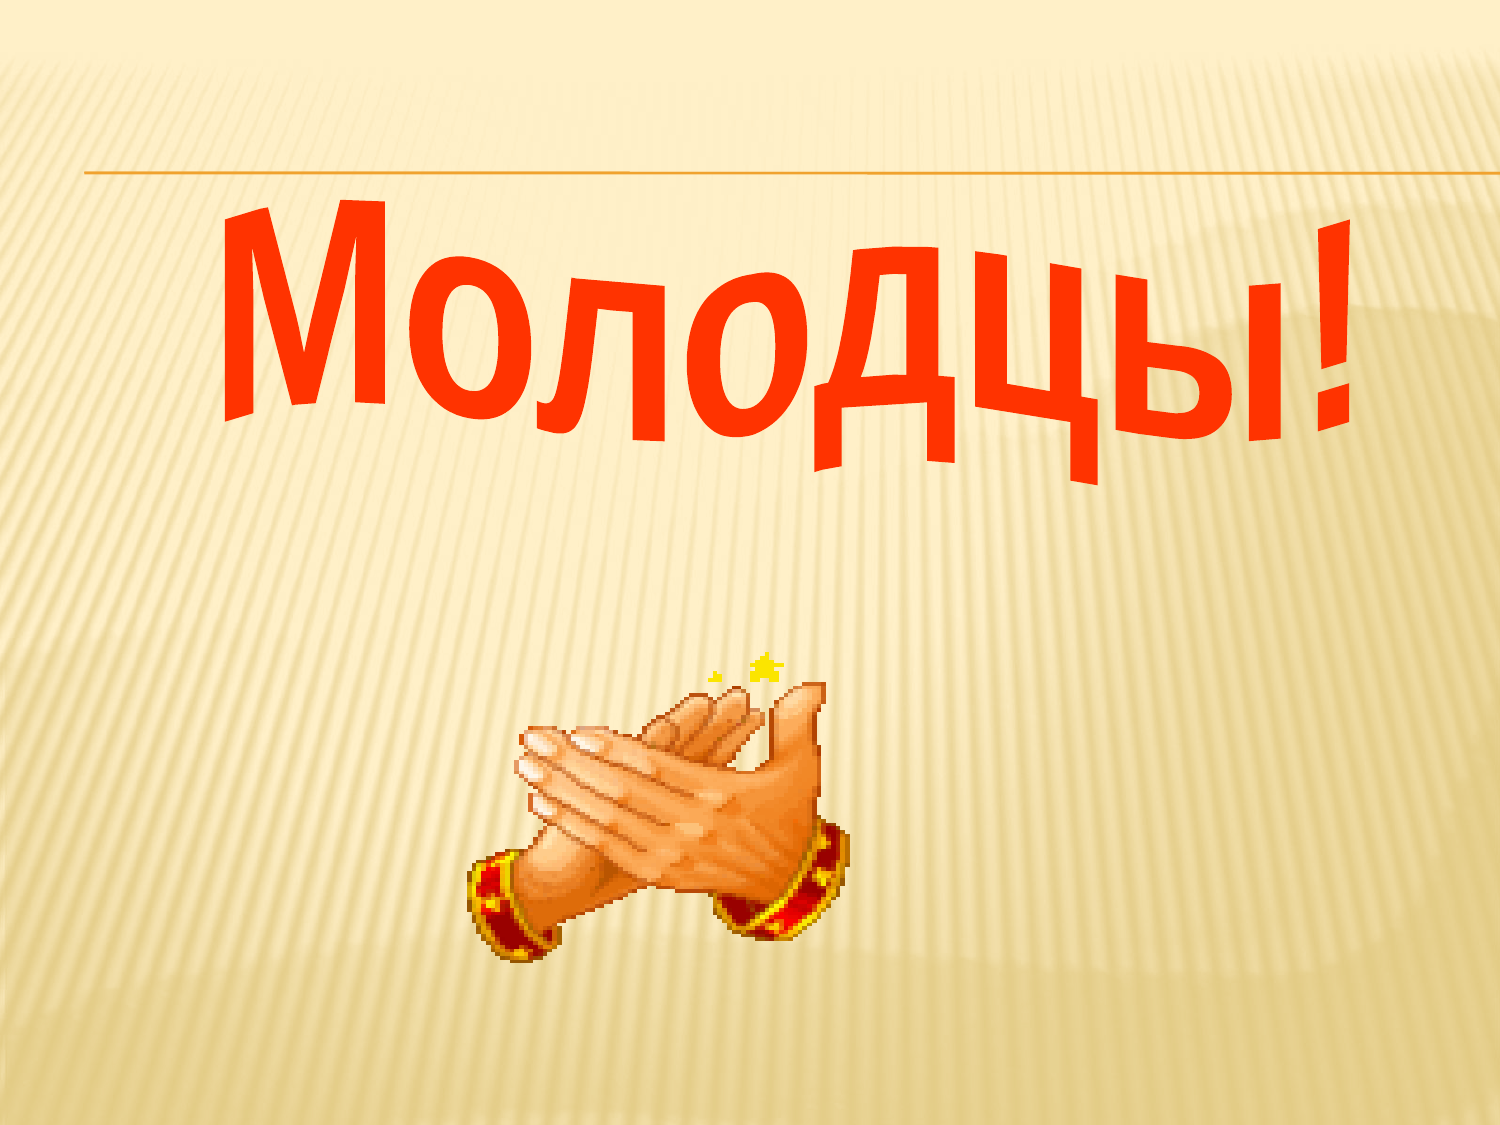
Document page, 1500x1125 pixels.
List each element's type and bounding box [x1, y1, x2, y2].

text_box [409, 256, 532, 420]
text_box [975, 251, 1098, 486]
text_box [536, 277, 665, 442]
text_box [1317, 219, 1350, 370]
text_box [1248, 283, 1281, 442]
text_box [686, 272, 808, 438]
text_box [1115, 274, 1232, 440]
text_box [1317, 383, 1350, 432]
table_cell [411, 607, 901, 997]
picture [424, 612, 888, 976]
text_box [224, 199, 385, 422]
text_box [814, 246, 955, 473]
